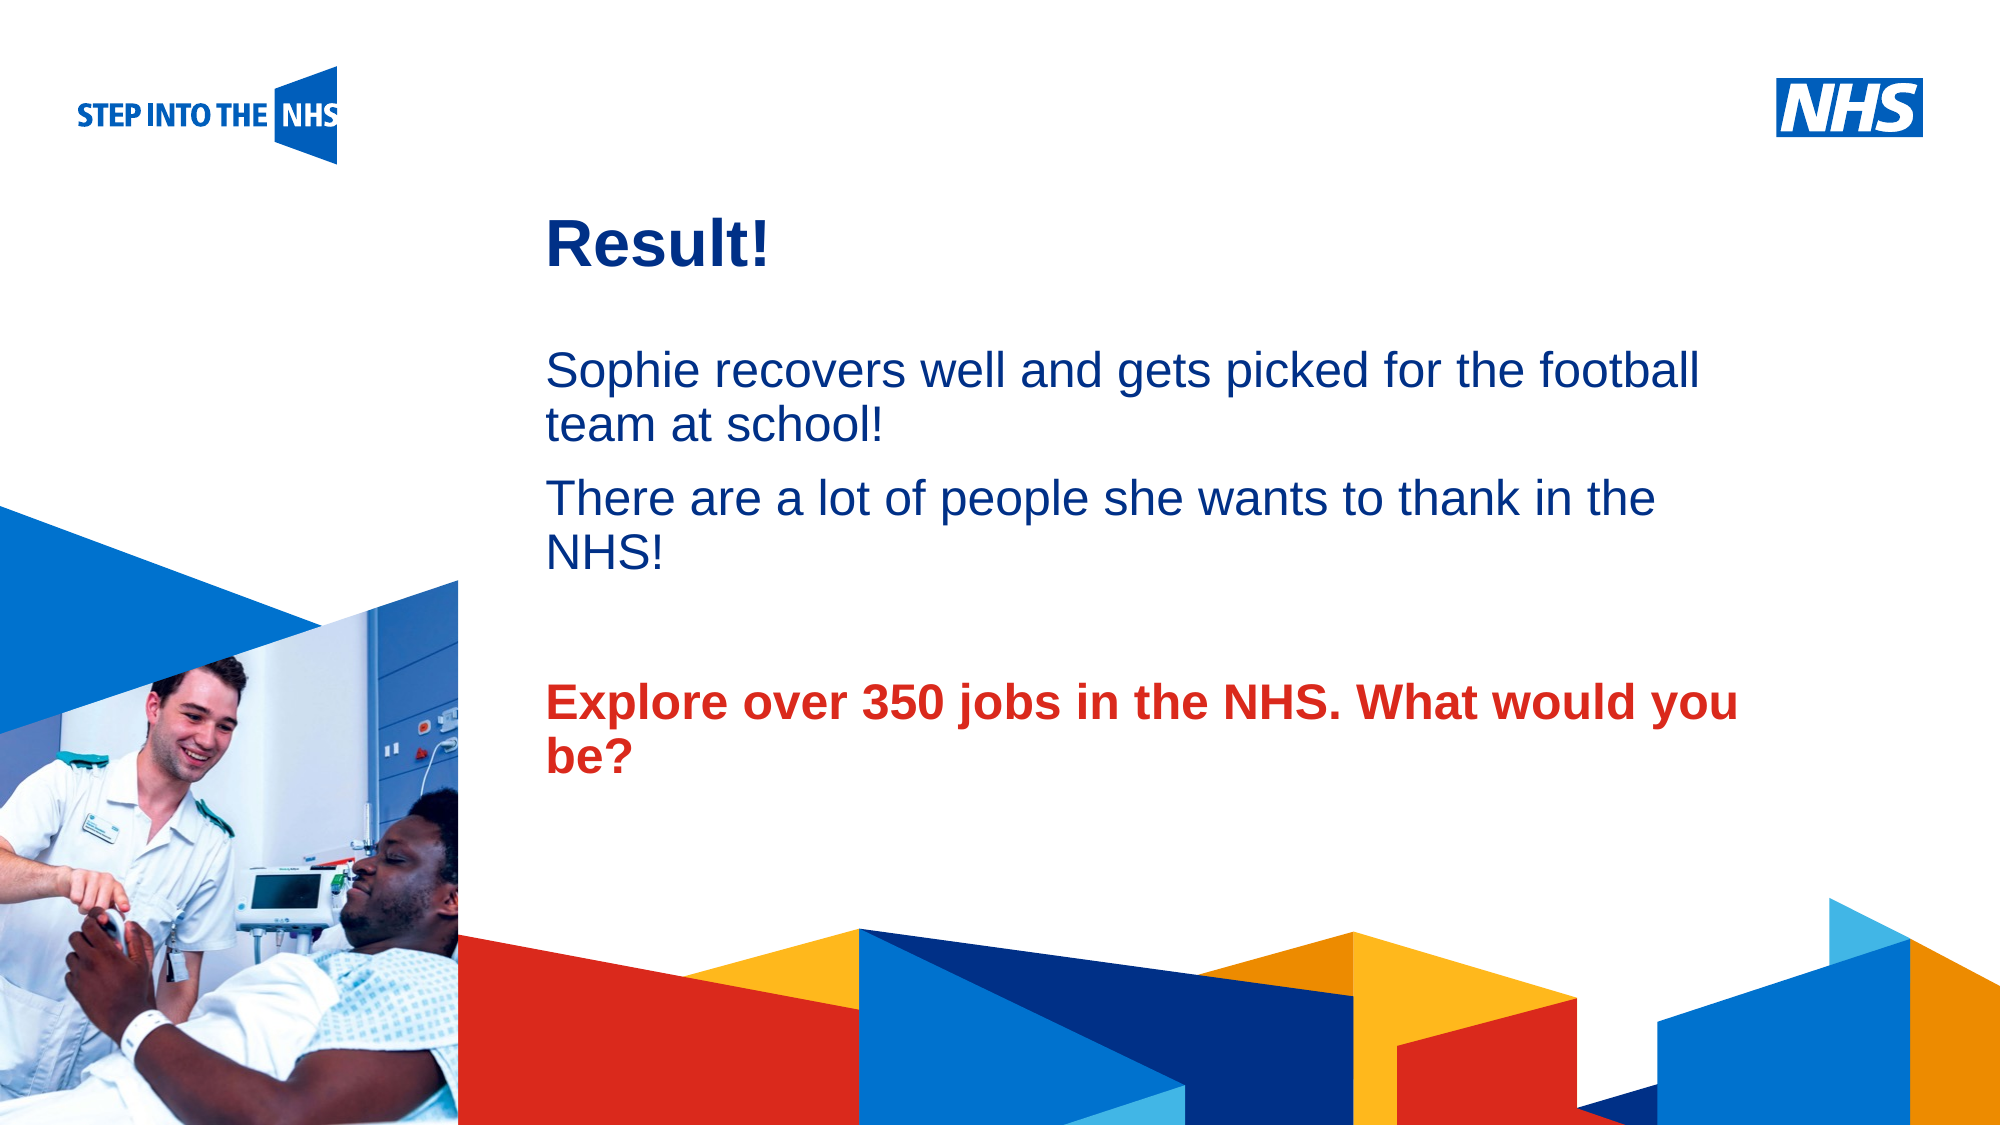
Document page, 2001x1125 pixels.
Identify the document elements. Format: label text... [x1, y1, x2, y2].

list Sophie recovers well and gets picked for the football team at school! There are a lot of people she wants to thank in the NHS! Explore over 350 jobs in the NHS. What would you be? [545, 343, 1767, 890]
title Result! [545, 208, 1767, 328]
picture [0, 580, 459, 1125]
